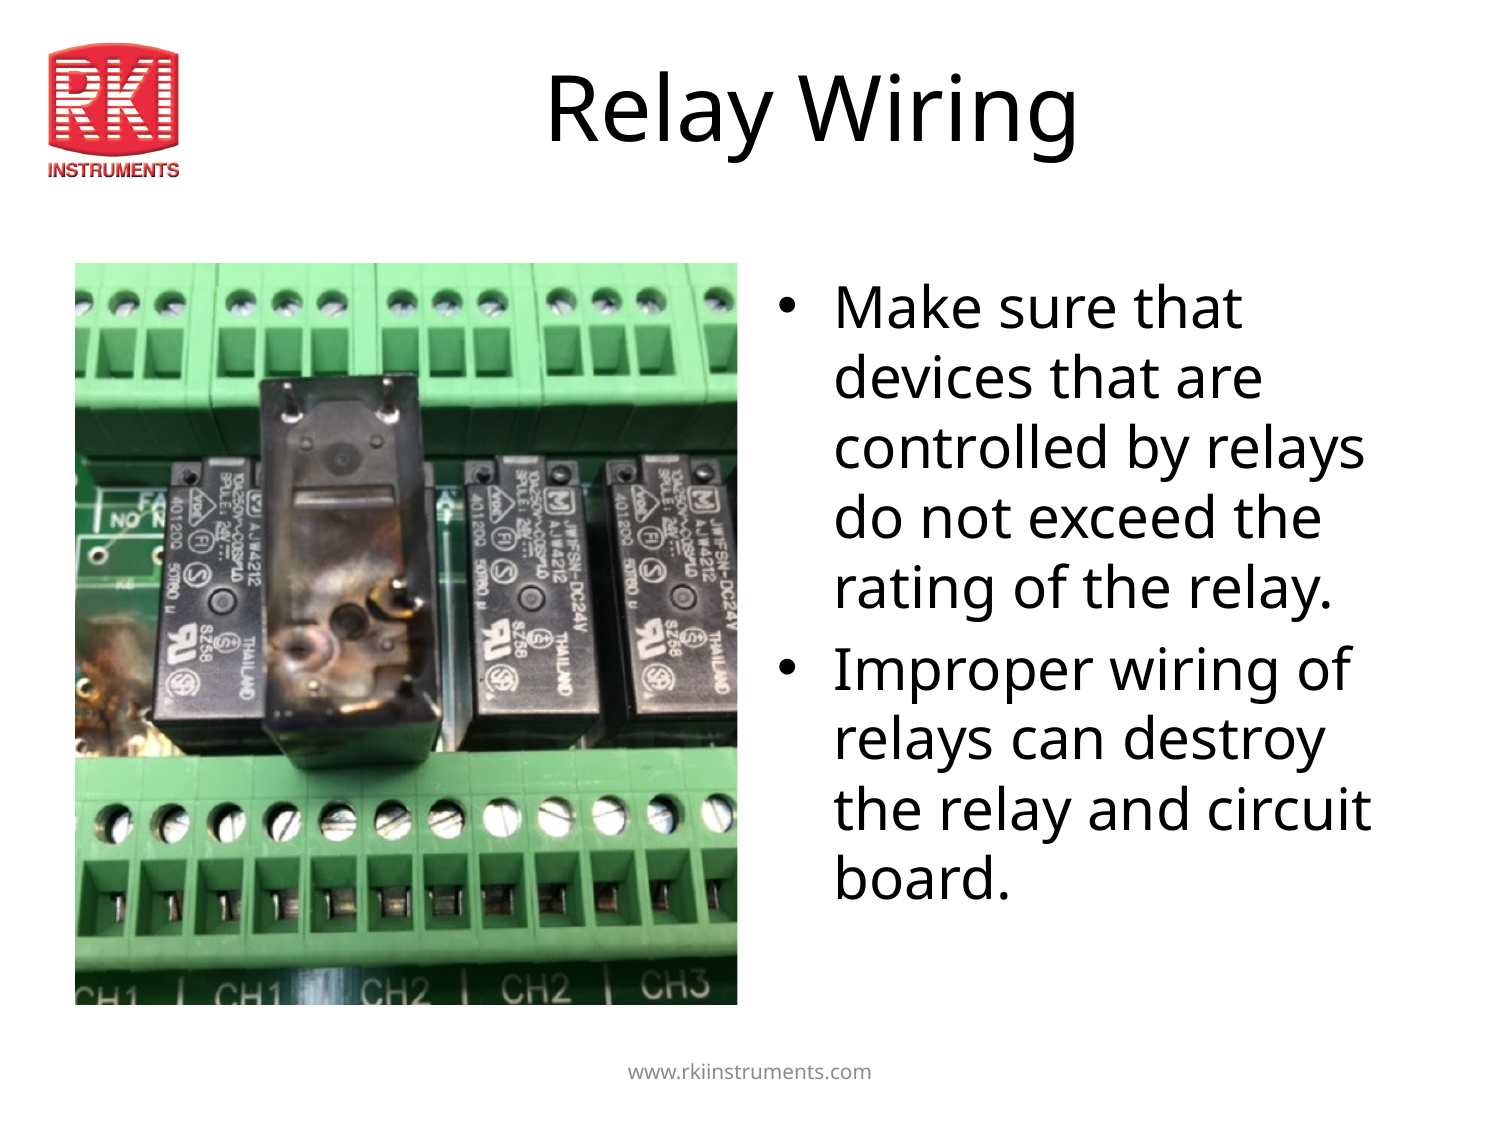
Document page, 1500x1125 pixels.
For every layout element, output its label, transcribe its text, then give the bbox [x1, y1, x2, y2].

picture [37, 37, 188, 184]
list Make sure that devices that are controlled by relays do not exceed the rating of the relay. Improper wiring of relays can destroy the relay and circuit board. [762, 262, 1425, 1005]
title Relay Wiring [175, 49, 1451, 161]
footer www.rkiinstruments.com [512, 1042, 988, 1103]
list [74, 262, 738, 1006]
